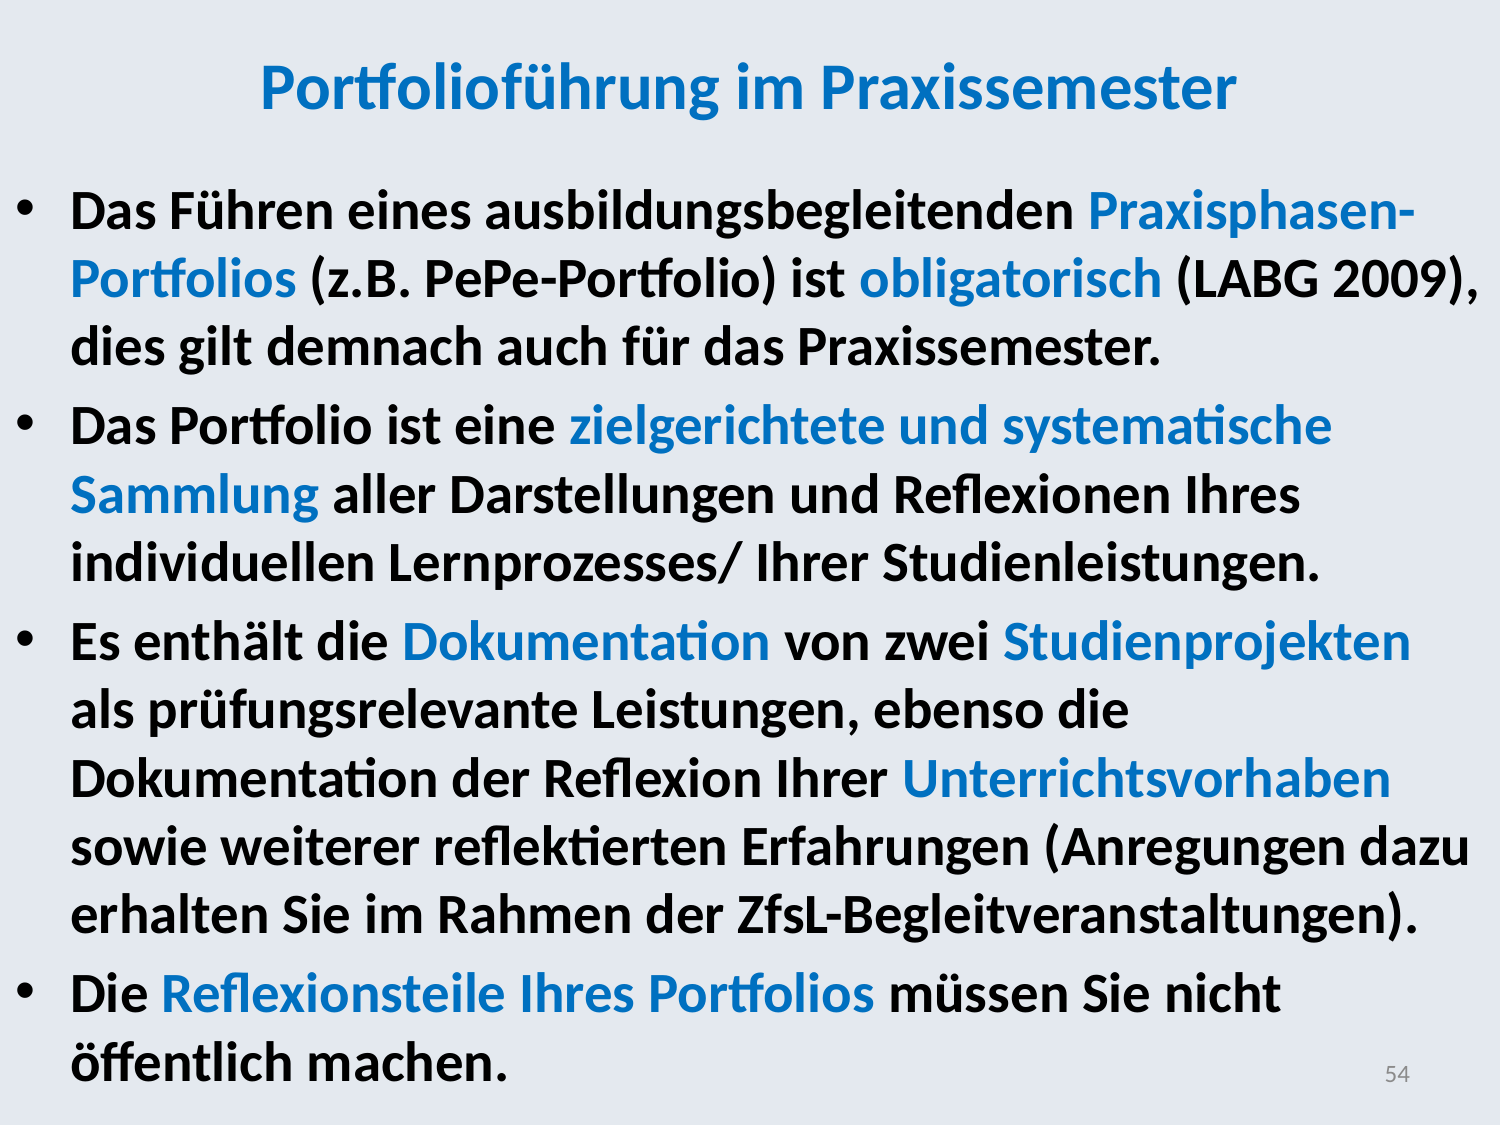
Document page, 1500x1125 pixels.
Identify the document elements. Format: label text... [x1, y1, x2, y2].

slide_number 54 [1074, 1042, 1425, 1103]
title Portfolioführung im Praxissemester [0, 0, 1500, 164]
list Das Führen eines ausbildungsbegleitenden Praxisphasen-Portfolios (z.B. PePe-Portfolio) ist obligatorisch (LABG 2009), dies gilt demnach auch für das Praxissemester. Das Portfolio ist eine zielgerichtete und systematische Sammlung aller Darstellungen und Reflexionen Ihres individuellen Lernprozesses/ Ihrer Studienleistungen. Es enthält die Dokumentation von zwei Studienprojekten als prüfungsrelevante Leistungen, ebenso die Dokumentation der Reflexion Ihrer Unterrichtsvorhaben sowie weiterer reflektierten Erfahrungen (Anregungen dazu erhalten Sie im Rahmen der ZfsL-Begleitveranstaltungen). Die Reflexionsteile Ihres Portfolios müssen Sie nicht öffentlich machen. [0, 164, 1500, 1125]
